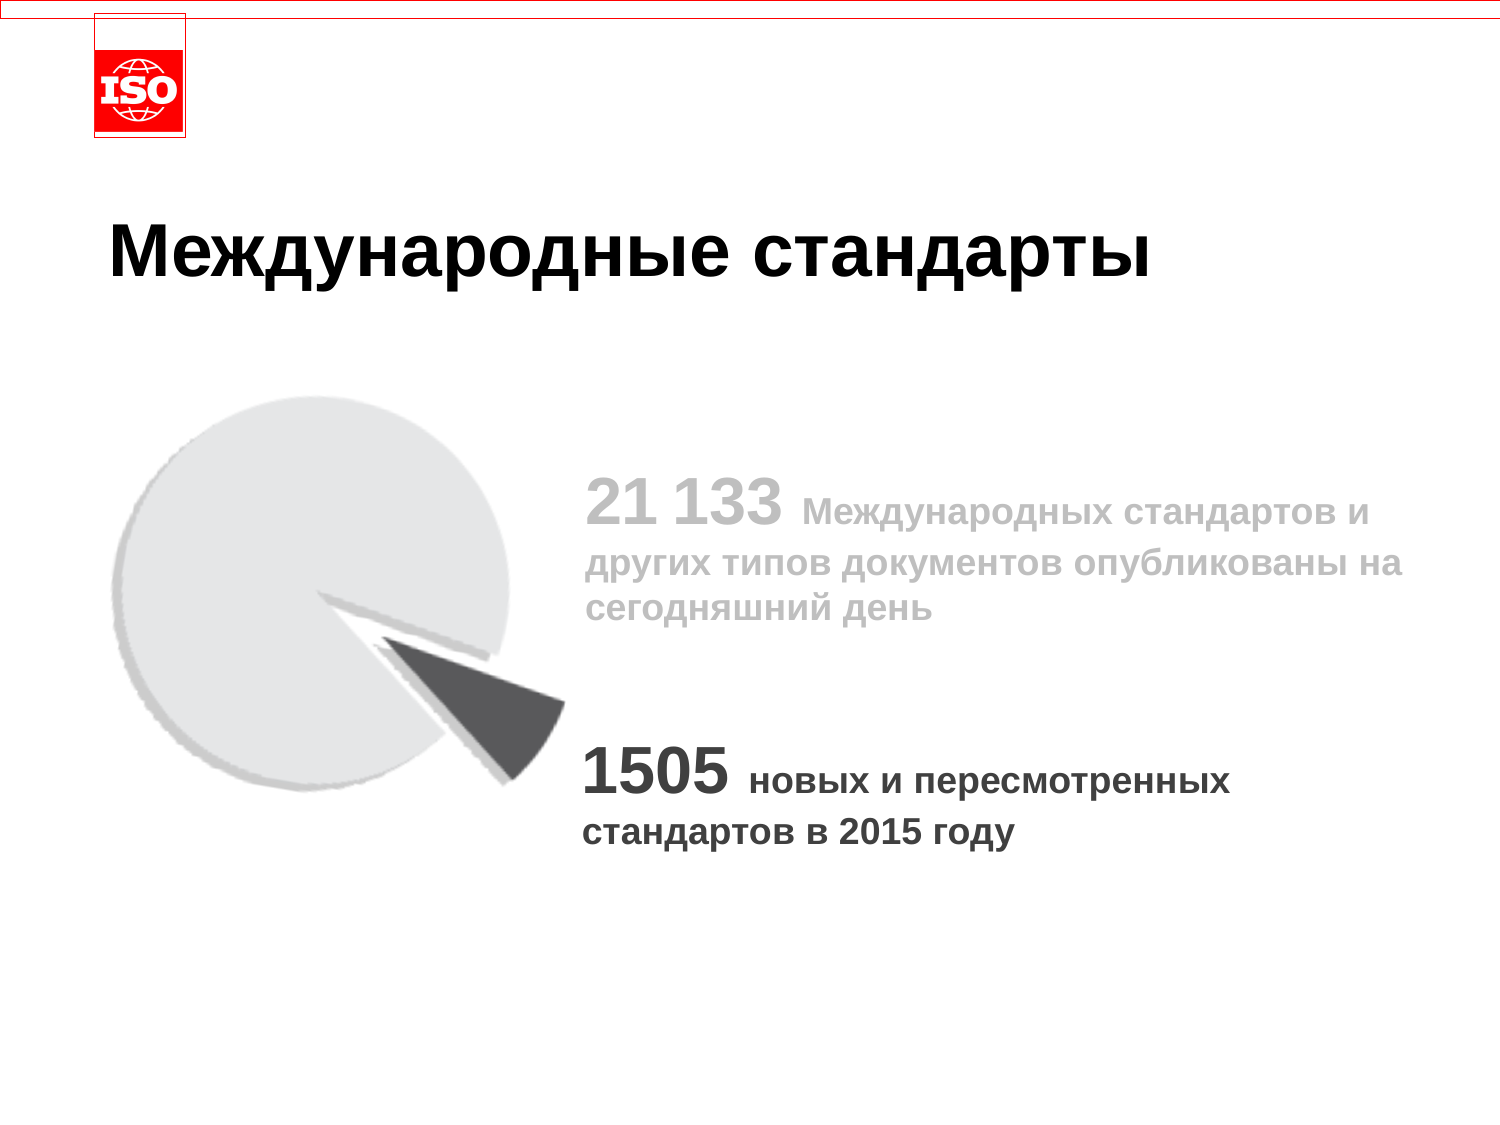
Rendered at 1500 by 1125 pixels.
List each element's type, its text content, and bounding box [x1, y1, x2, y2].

title Международные стандарты [93, 179, 1407, 322]
picture [0, 279, 694, 923]
text_box 1505 новых и пересмотренных стандартов в 2015 году [623, 719, 1407, 860]
text_box 21 133 Международных стандартов и других типов документов опубликованы на сегодняшний день [623, 450, 1437, 636]
